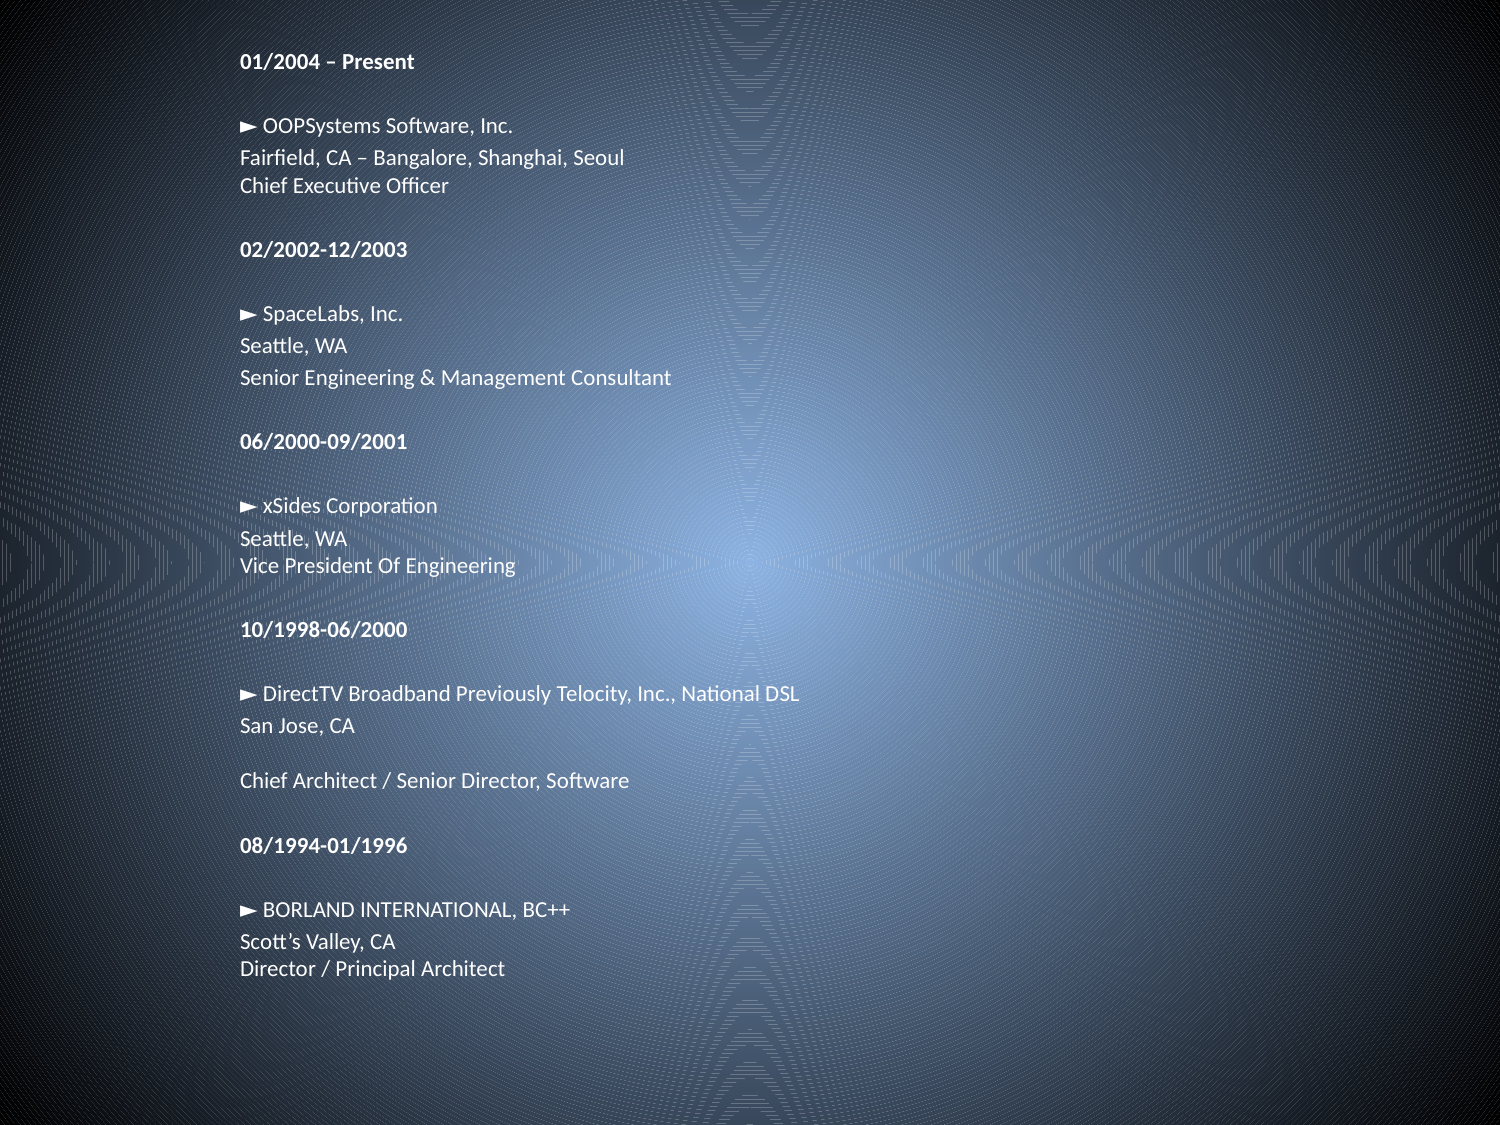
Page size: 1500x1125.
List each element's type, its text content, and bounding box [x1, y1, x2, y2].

subtitle 01/2004 – Present ► OOPSystems Software, Inc. Fairfield, CA – Bangalore, Shanghai, Seoul Chief Executive Officer 02/2002-12/2003 ► SpaceLabs, Inc. Seattle, WA Senior Engineering & Management Consultant 06/2000-09/2001 ► xSides Corporation Seattle, WA Vice President Of Engineering 10/1998-06/2000 ► DirectTV Broadband Previously Telocity, Inc., National DSL San Jose, CA Chief Architect / Senior Director, Software 08/1994-01/1996 ► BORLAND INTERNATIONAL, BC++ Scott’s Valley, CA Director / Principal Architect [225, 0, 1388, 1050]
